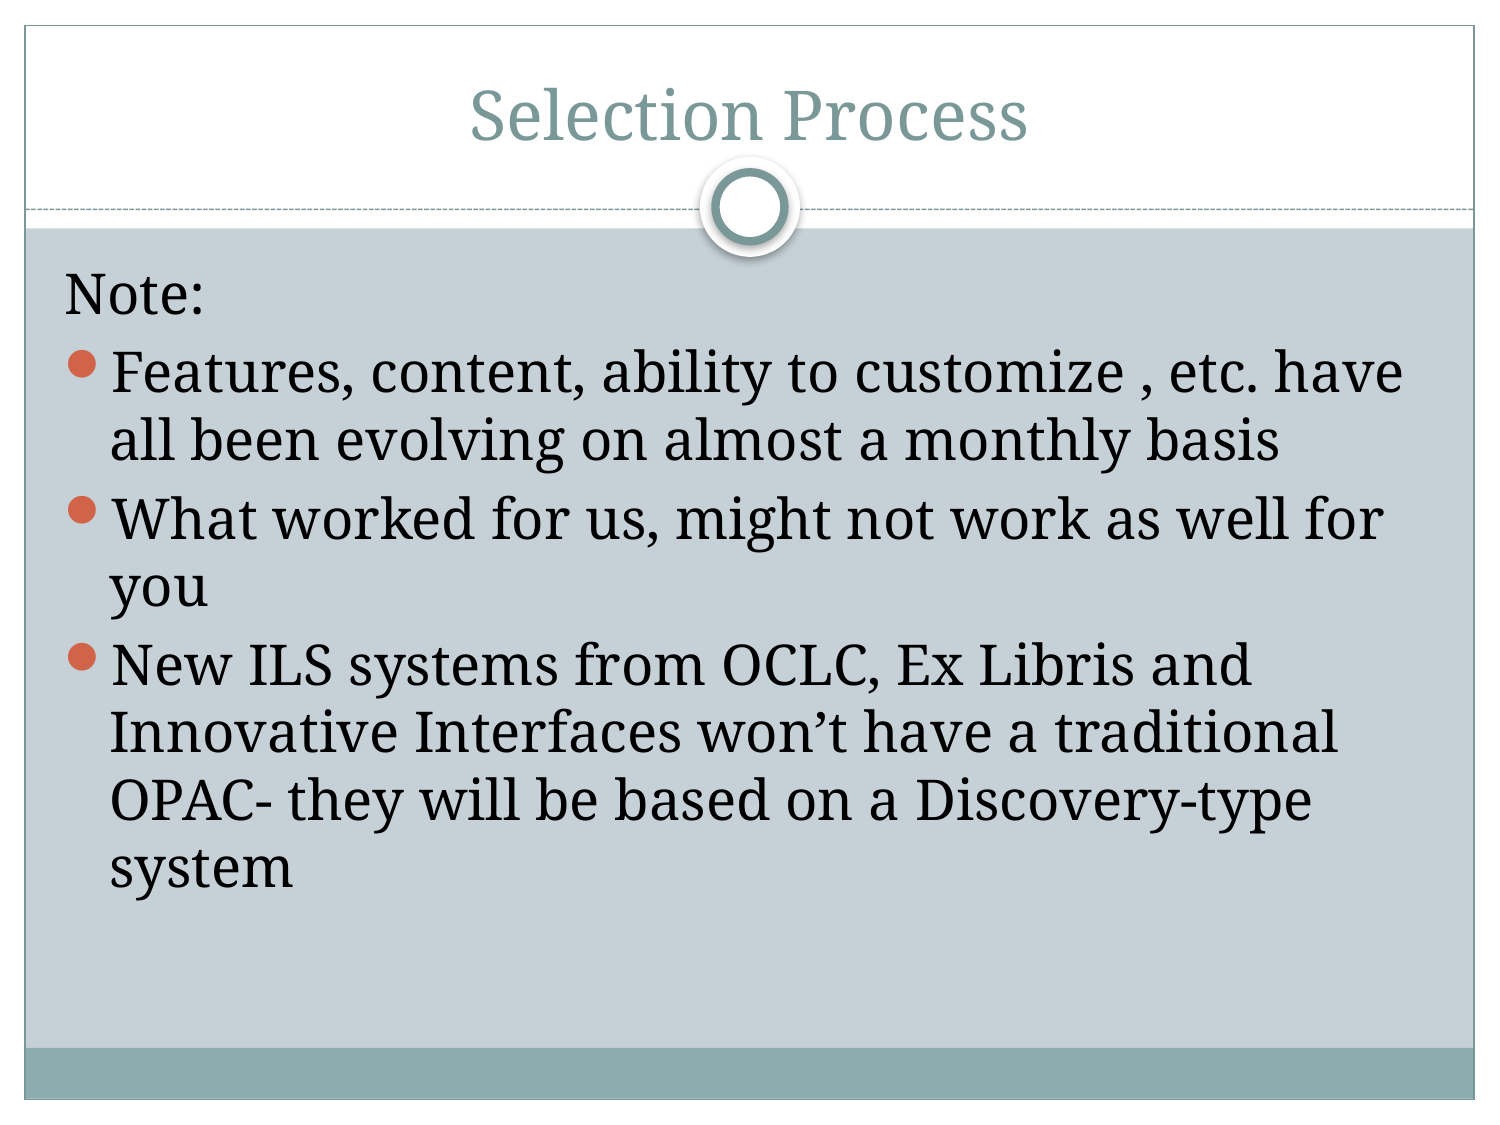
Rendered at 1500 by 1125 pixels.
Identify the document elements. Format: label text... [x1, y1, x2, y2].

title Selection Process [49, 37, 1450, 162]
list Note: Features, content, ability to customize , etc. have all been evolving on almost a monthly basis What worked for us, might not work as well for you New ILS systems from OCLC, Ex Libris and Innovative Interfaces won’t have a traditional OPAC- they will be based on a Discovery-type system [49, 250, 1445, 1001]
